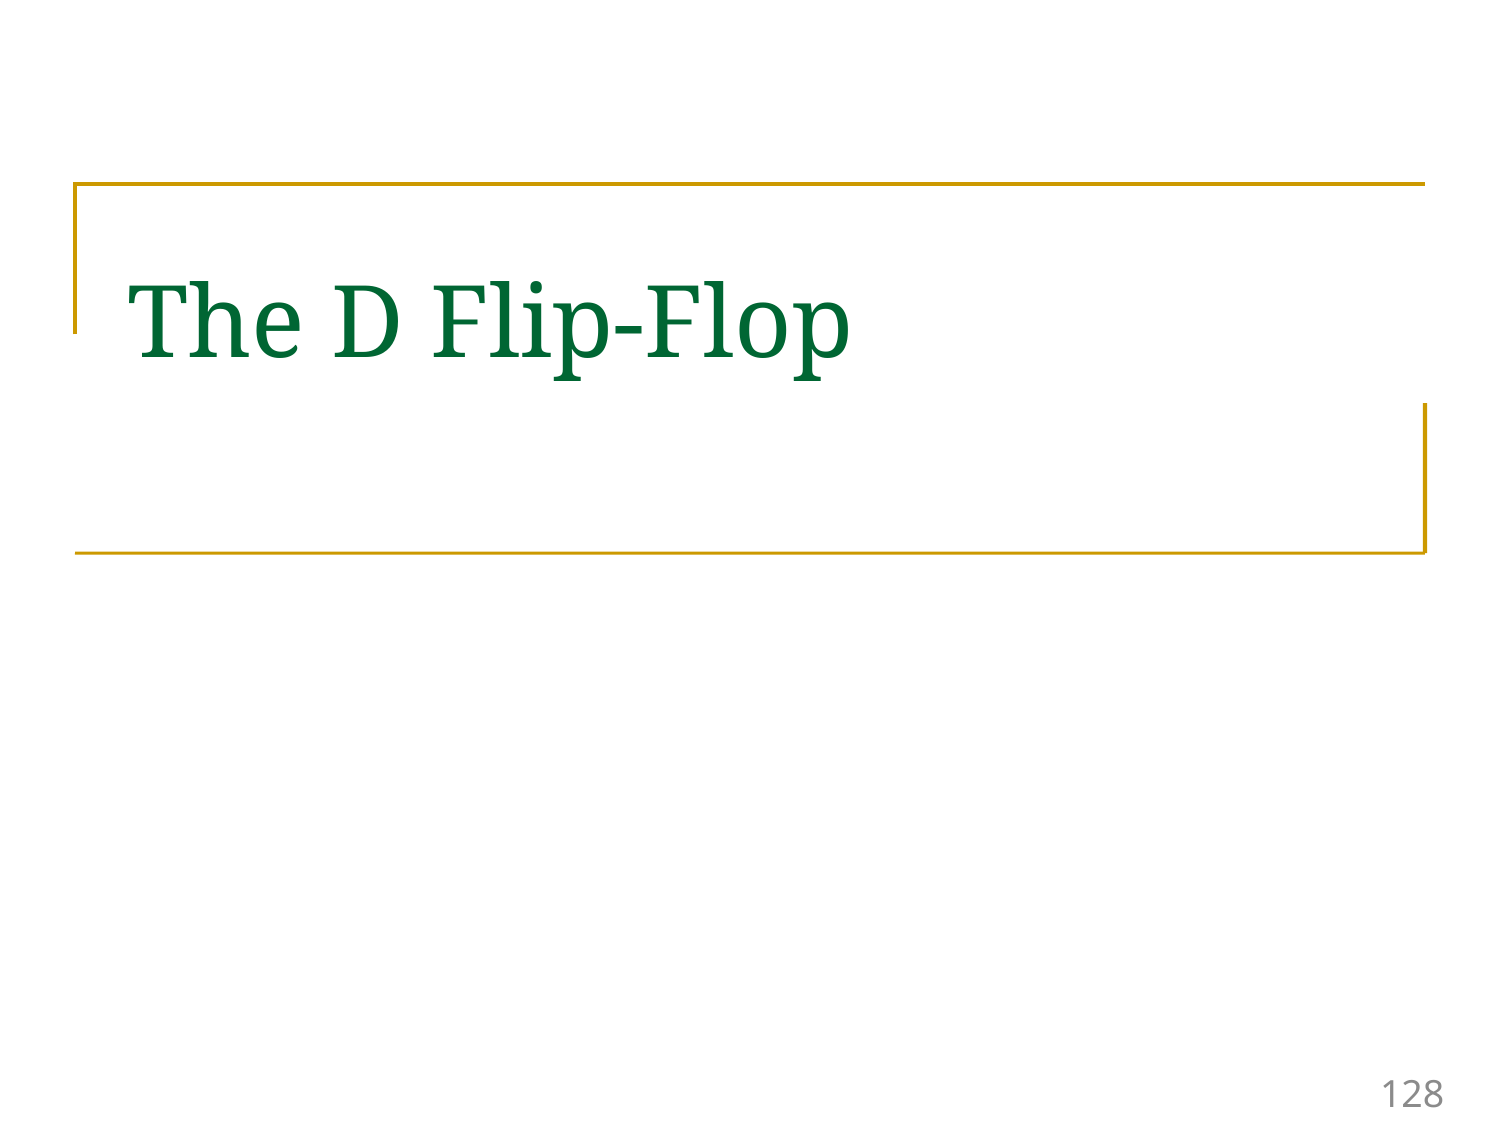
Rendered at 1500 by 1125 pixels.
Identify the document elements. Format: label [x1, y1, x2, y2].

title [112, 249, 1413, 538]
slide_number [1121, 1066, 1460, 1125]
